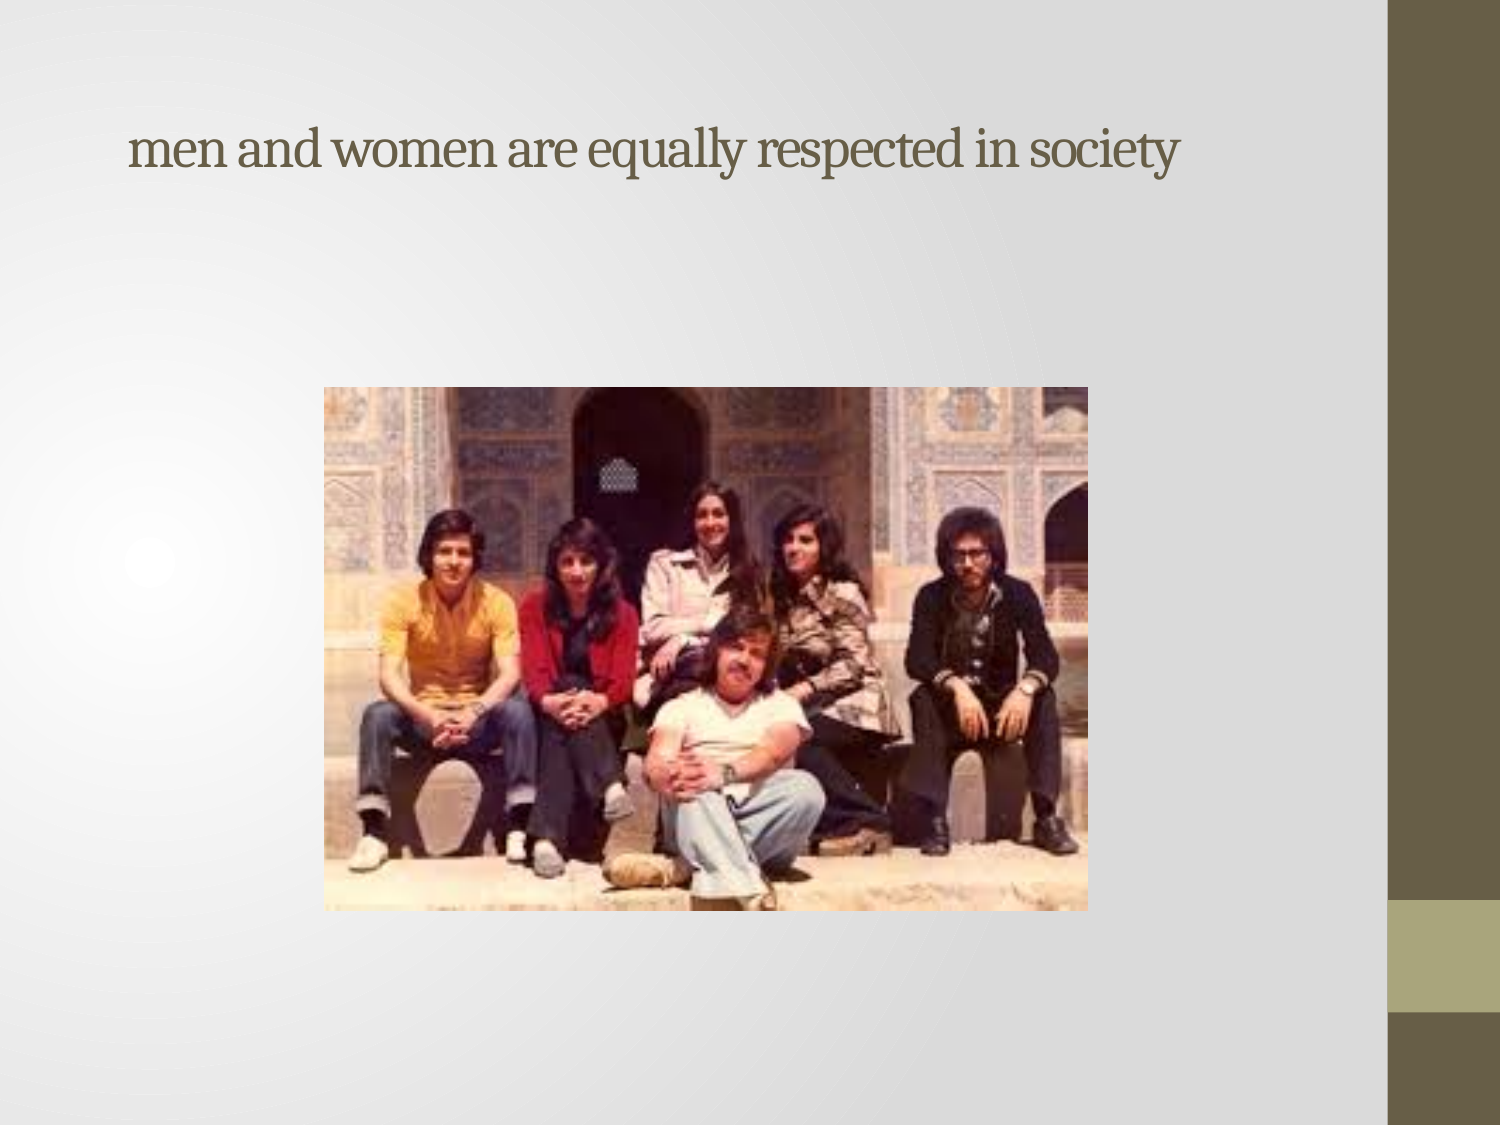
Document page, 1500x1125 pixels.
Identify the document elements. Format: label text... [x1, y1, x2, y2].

title men and women are equally respected in society [112, 50, 1363, 238]
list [324, 386, 1088, 912]
